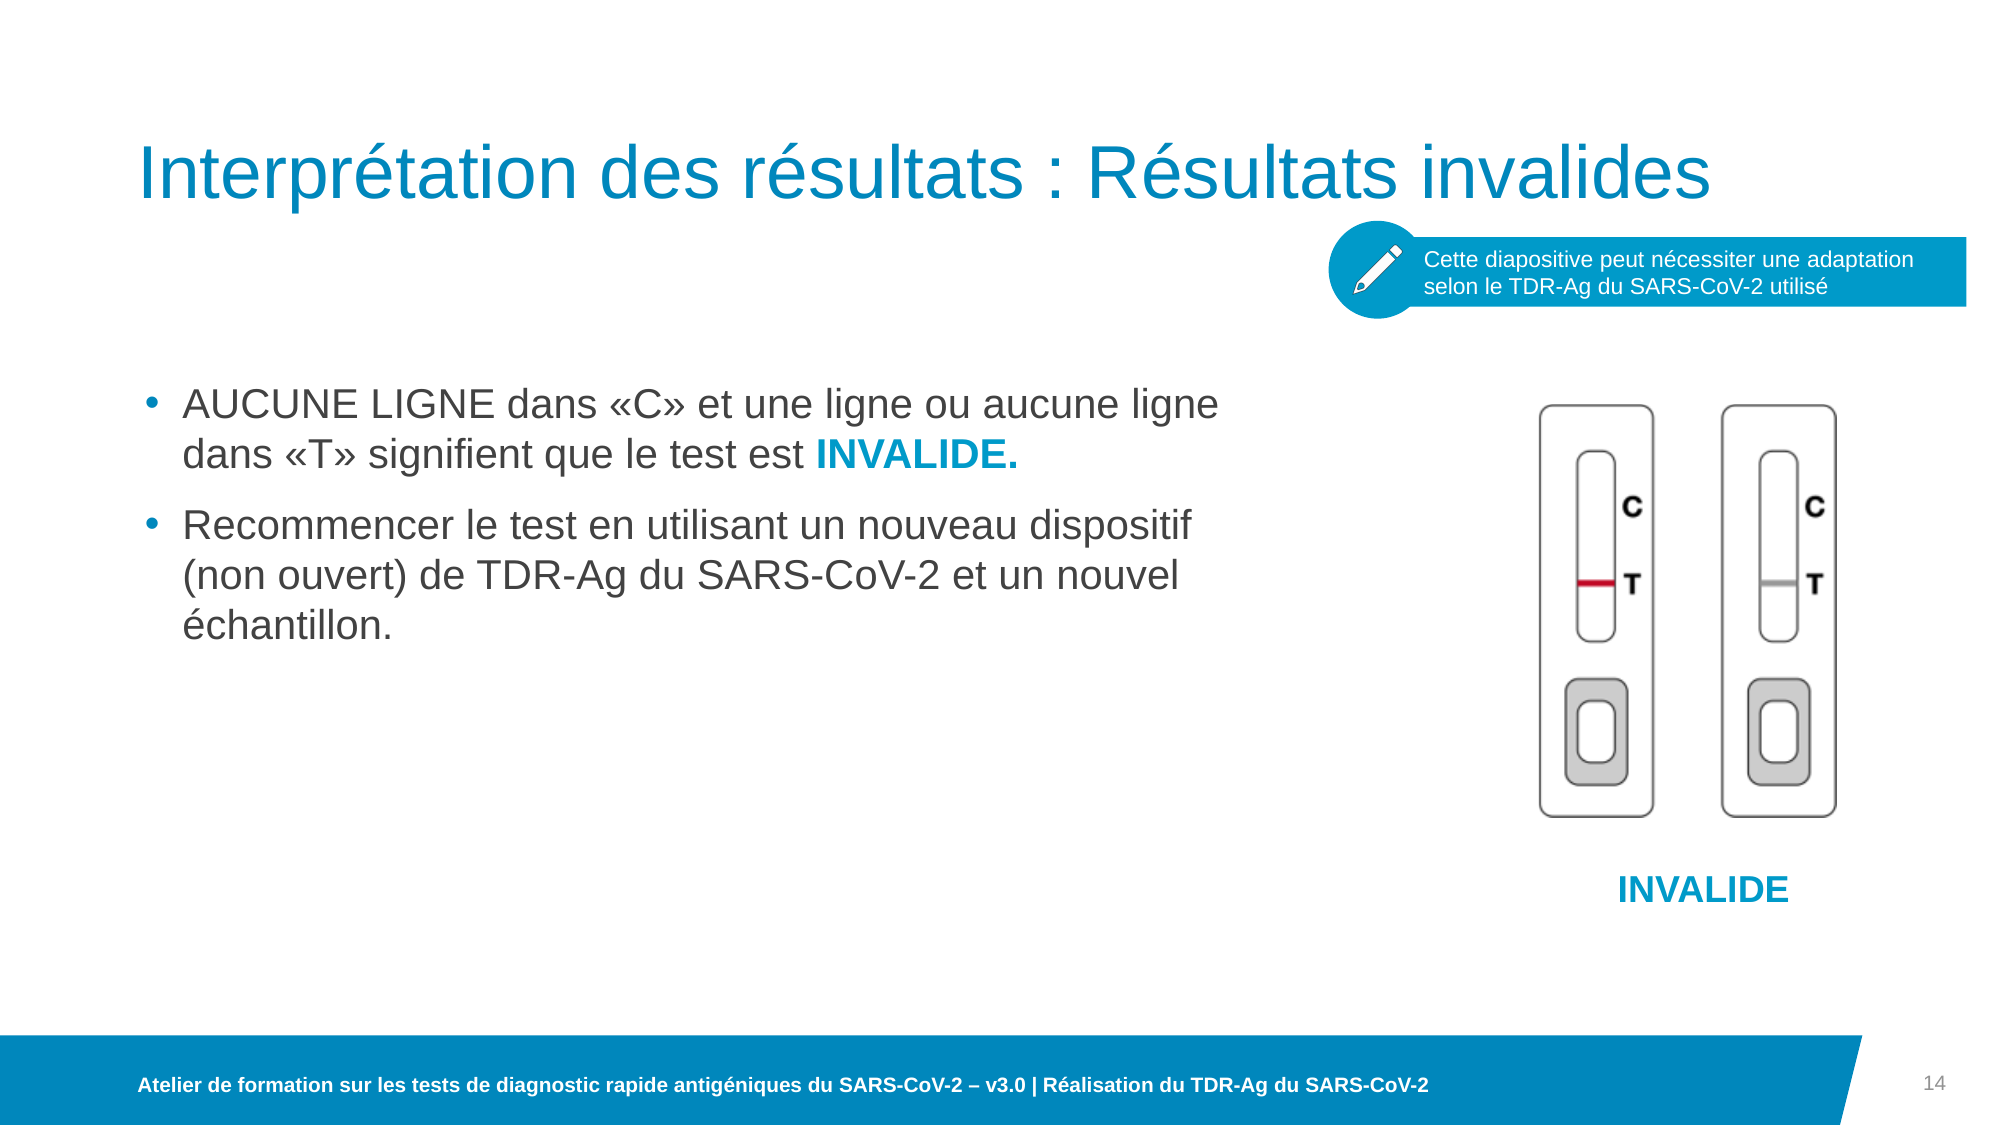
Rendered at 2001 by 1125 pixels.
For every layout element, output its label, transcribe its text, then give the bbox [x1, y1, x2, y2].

picture [1538, 404, 1837, 818]
slide_number 14 [1862, 1035, 1947, 1125]
list AUCUNE LIGNE dans «C» et une ligne ou aucune ligne dans «T» signifient que le test est INVALIDE. Recommencer le test en utilisant un nouveau dispositif (non ouvert) de TDR-Ag du SARS-CoV-2 et un nouvel échantillon. [130, 369, 1251, 1098]
text_box INVALIDE [1592, 857, 1863, 918]
title Interprétation des résultats : Résultats invalides [137, 59, 1863, 215]
footer Atelier de formation sur les tests de diagnostic rapide antigéniques du SARS-CoV-2 – v3.0 | Réalisation du TDR-Ag du SARS-CoV-2 [137, 1042, 1468, 1125]
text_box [1328, 220, 1967, 319]
